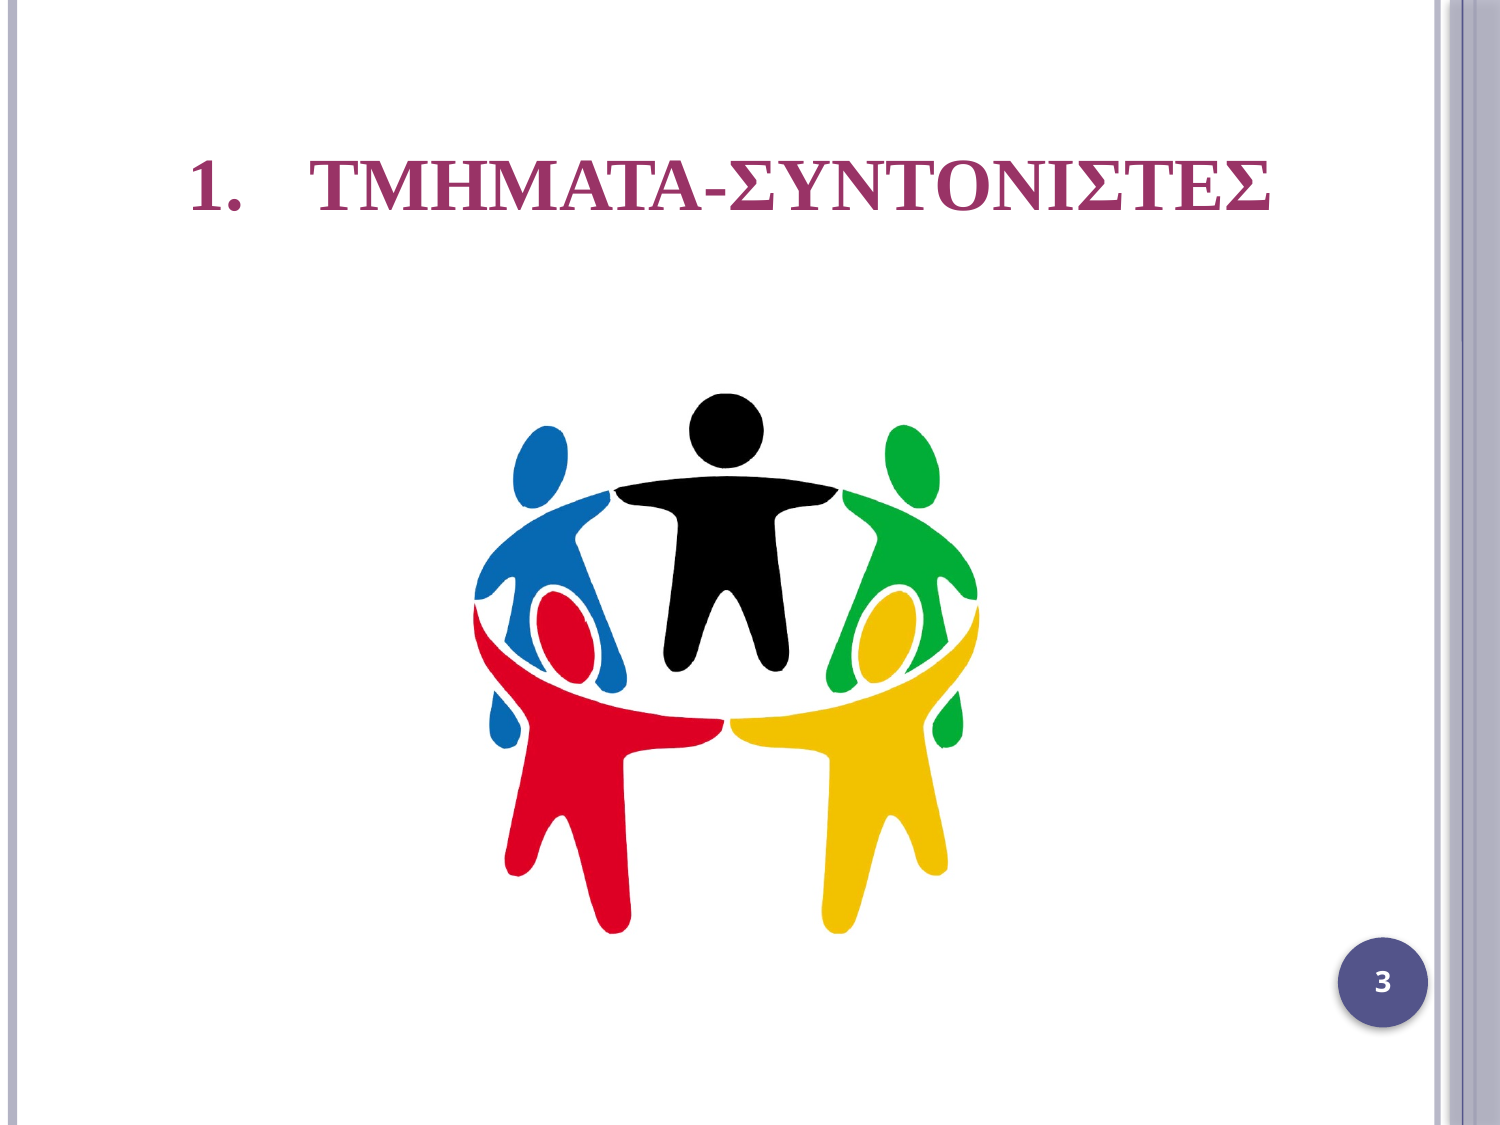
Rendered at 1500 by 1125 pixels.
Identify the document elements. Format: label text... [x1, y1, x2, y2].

title ΤΜΗΜΑΤΑ-ΣΥΝΤΟΝΙΣΤΕΣ [75, 45, 1388, 233]
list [418, 366, 1038, 958]
slide_number 3 [1333, 940, 1434, 1027]
